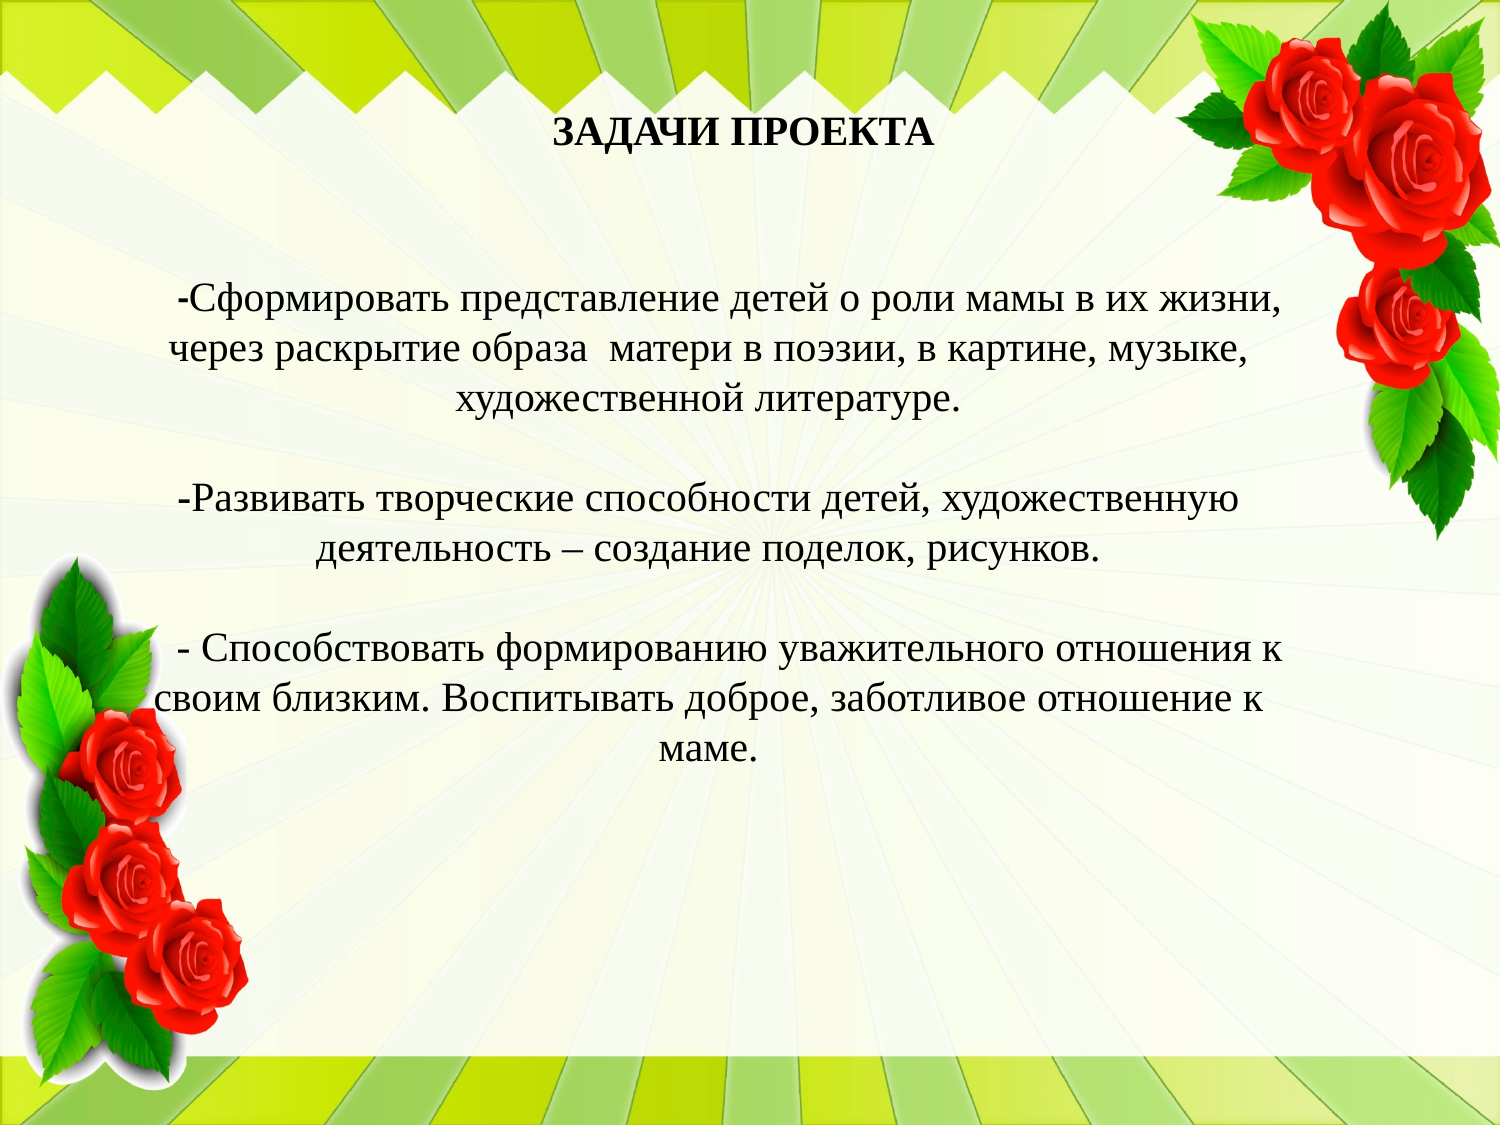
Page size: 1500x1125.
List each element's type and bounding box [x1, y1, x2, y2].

list [0, 0, 1500, 1125]
